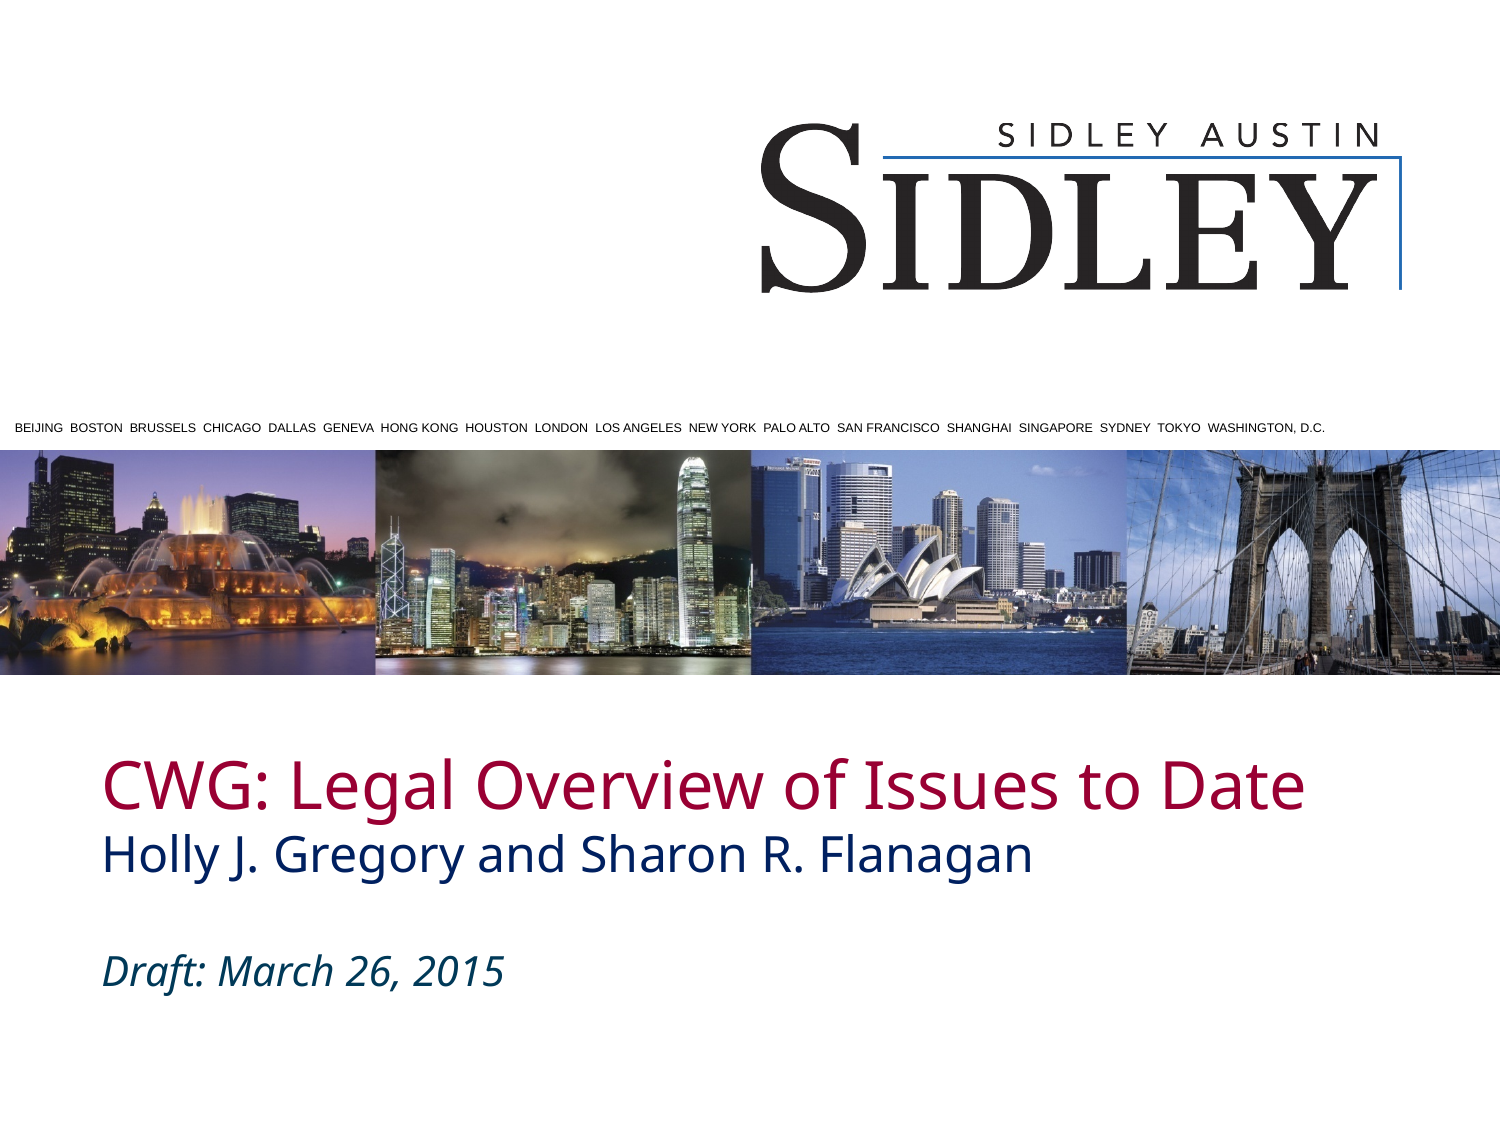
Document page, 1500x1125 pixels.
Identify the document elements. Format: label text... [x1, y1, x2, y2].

title CWG: Legal Overview of Issues to Date Holly J. Gregory and Sharon R. Flanagan [86, 724, 1414, 901]
picture [761, 123, 1402, 293]
subtitle Draft: March 26, 2015 [86, 937, 1414, 1101]
picture [0, 450, 1500, 675]
